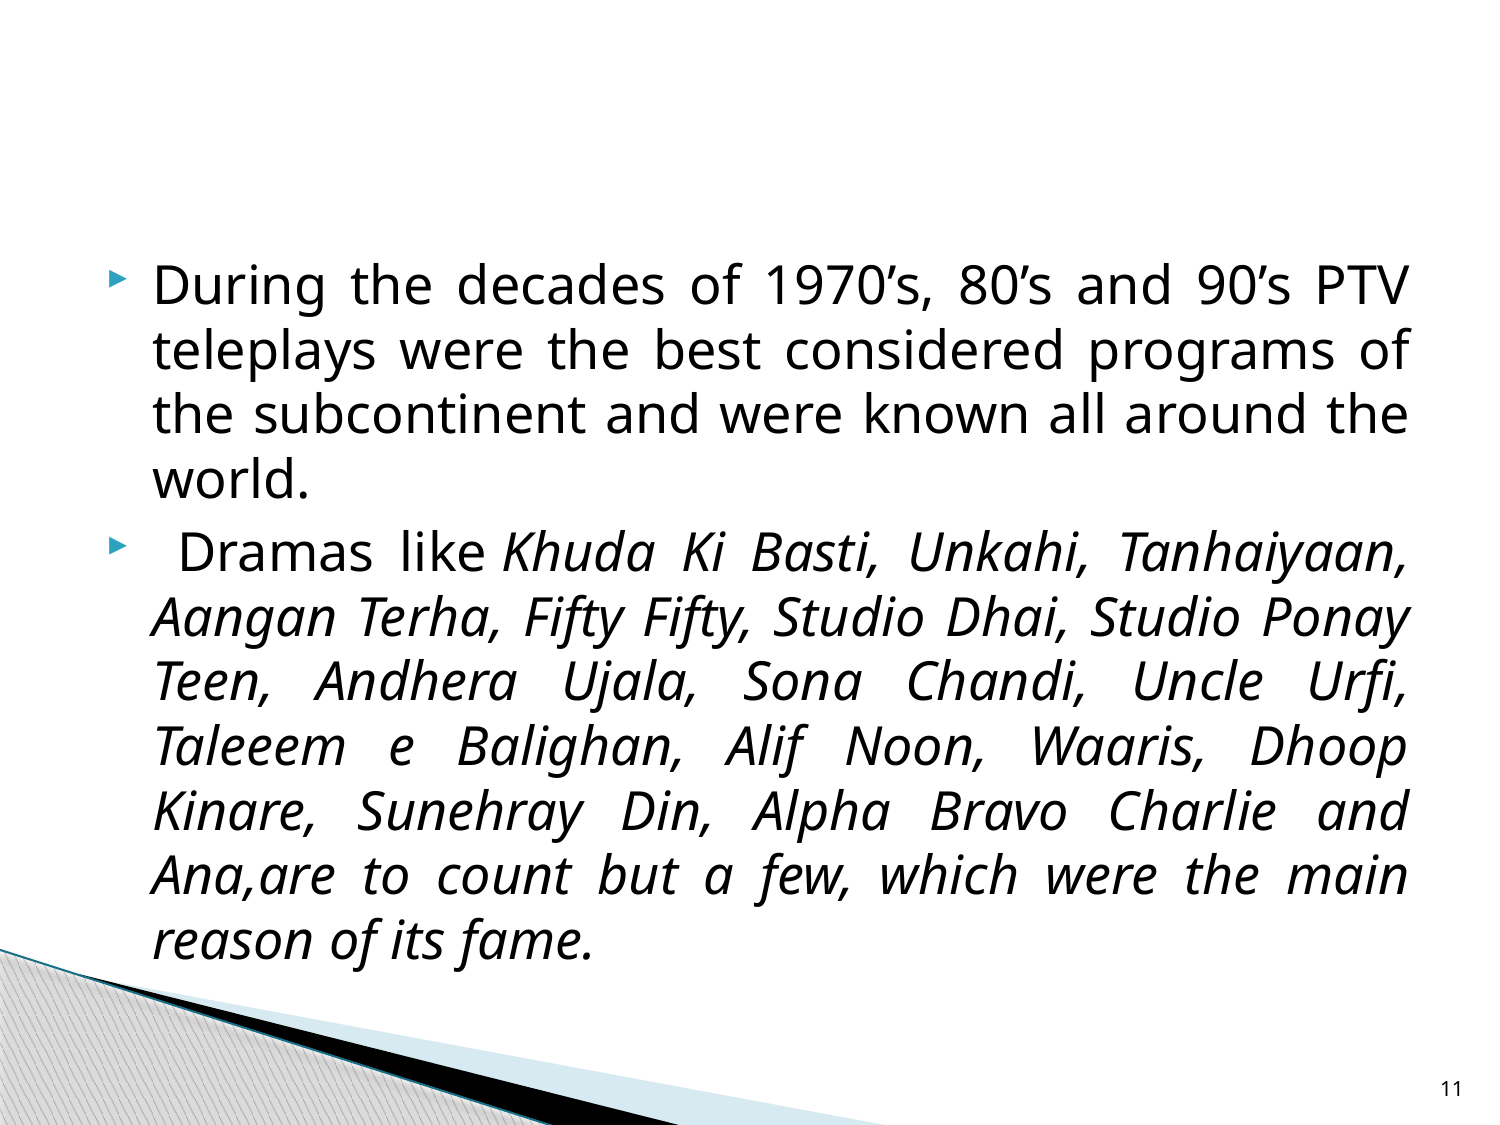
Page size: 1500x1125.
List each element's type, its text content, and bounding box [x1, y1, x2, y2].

list During the decades of 1970’s, 80’s and 90’s PTV teleplays were the best considered programs of the subcontinent and were known all around the world. Dramas like Khuda Ki Basti, Unkahi, Tanhaiyaan, Aangan Terha, Fifty Fifty, Studio Dhai, Studio Ponay Teen, Andhera Ujala, Sona Chandi, Uncle Urfi, Taleeem e Balighan, Alif Noon, Waaris, Dhoop Kinare, Sunehray Din, Alpha Bravo Charlie and Ana,are to count but a few, which were the main reason of its fame. [75, 243, 1425, 986]
slide_number 11 [1418, 1051, 1479, 1112]
